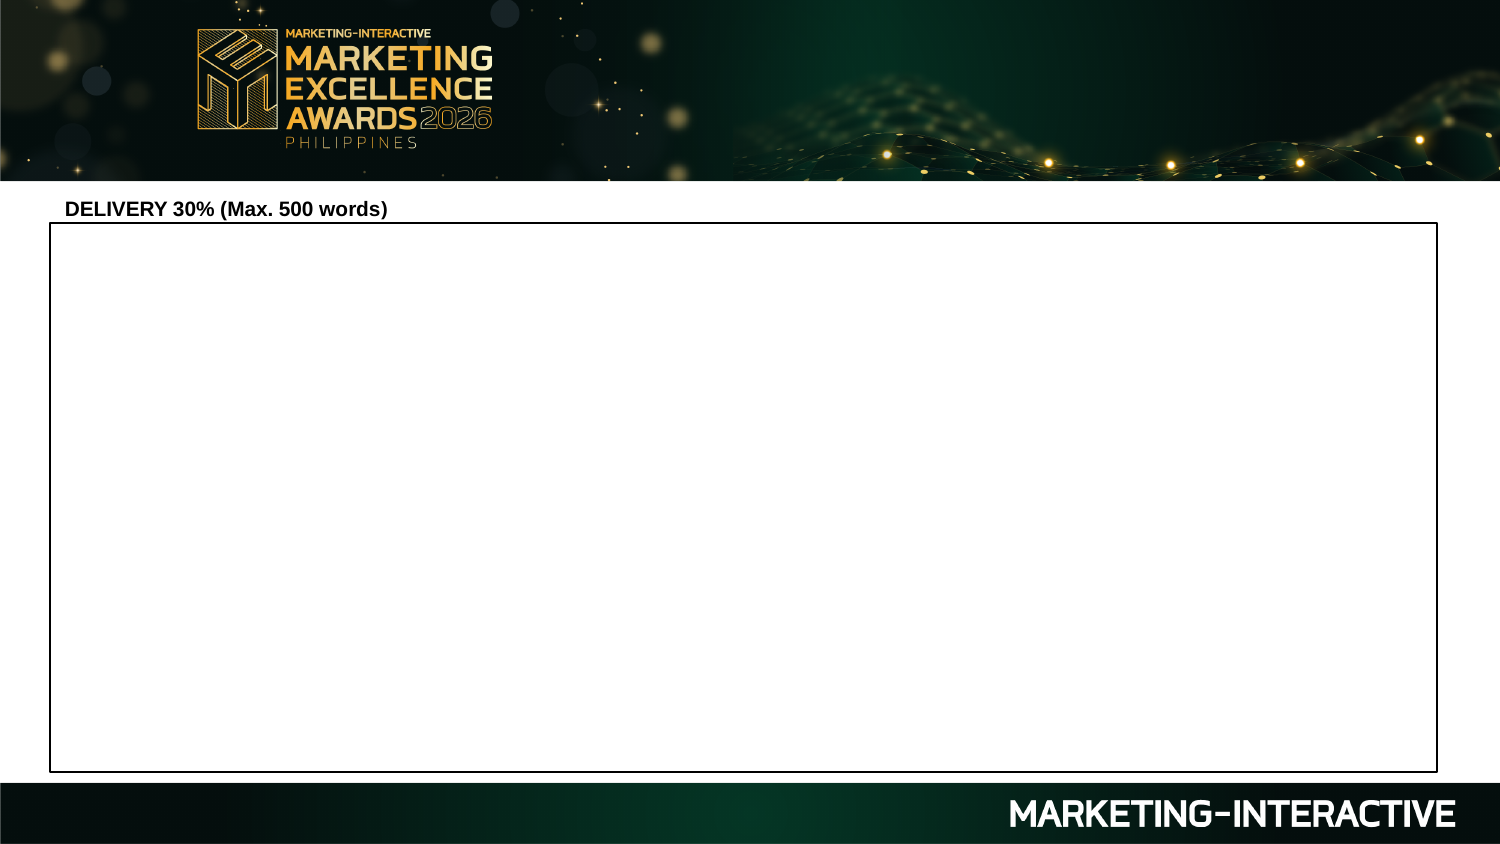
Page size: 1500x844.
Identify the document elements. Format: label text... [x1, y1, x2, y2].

picture [0, 0, 1500, 844]
text_box [48, 221, 1440, 774]
text_box DELIVERY 30% (Max. 500 words) [50, 184, 1450, 228]
